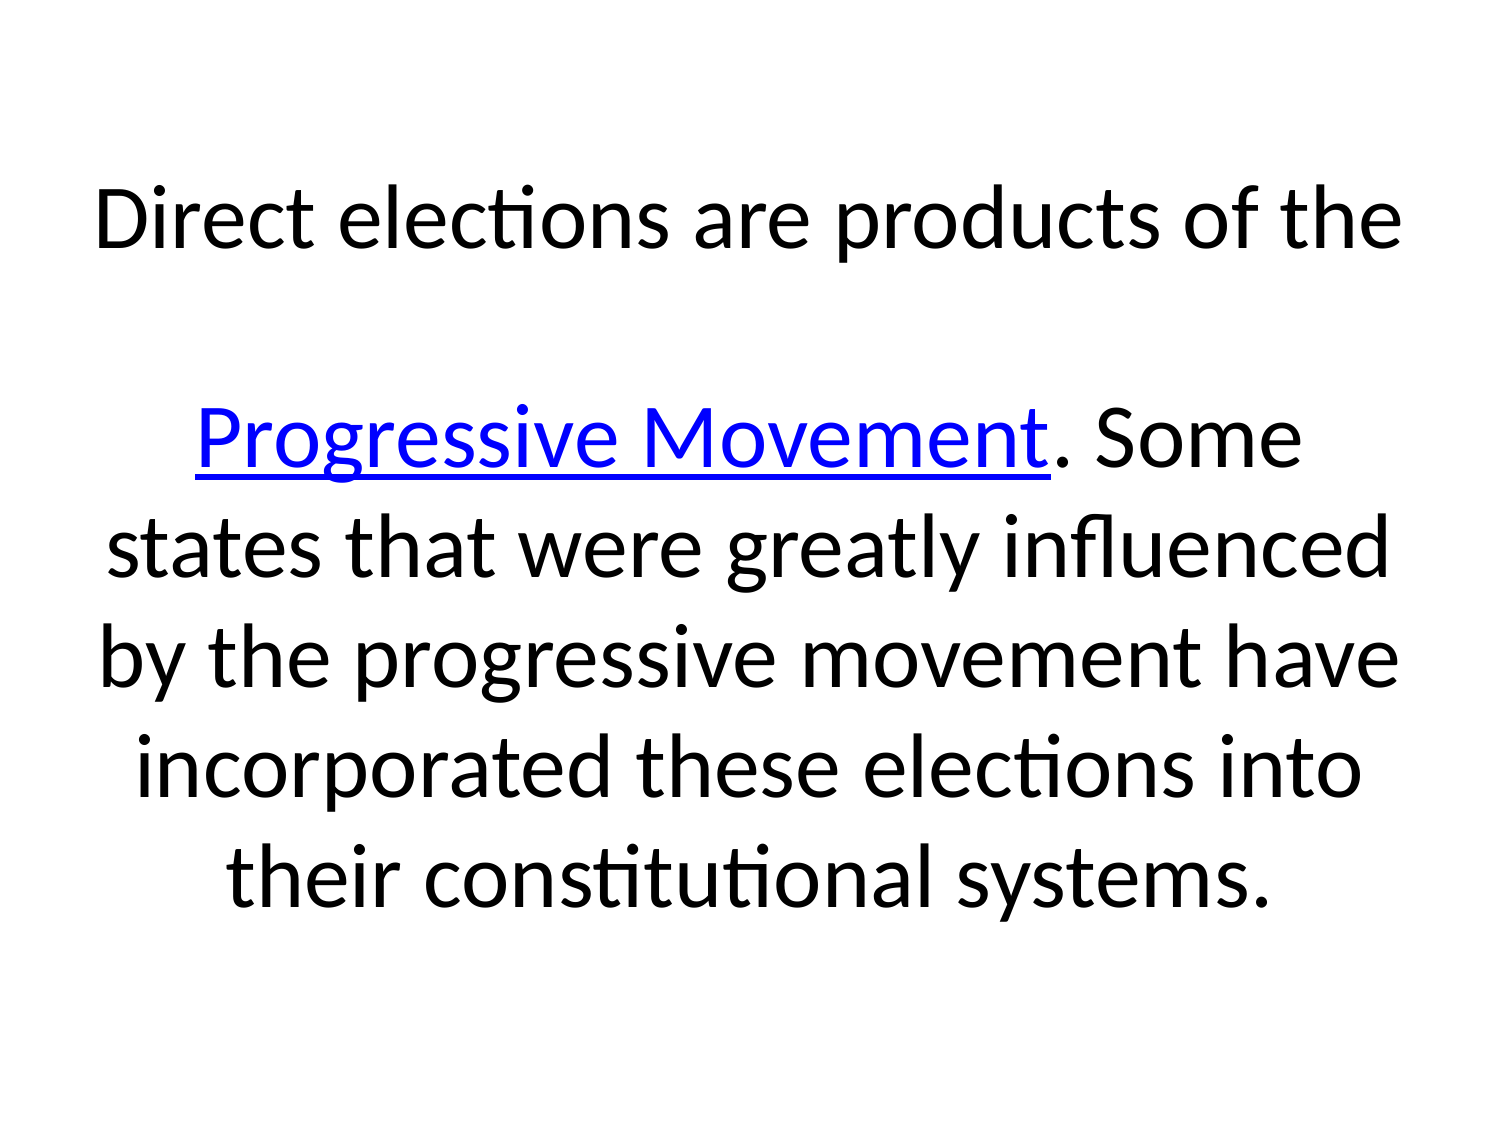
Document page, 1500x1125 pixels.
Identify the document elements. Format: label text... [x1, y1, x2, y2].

title Direct elections are products of the Progressive Movement. Some states that were greatly influenced by the progressive movement have incorporated these elections into their constitutional systems. [74, 44, 1426, 1038]
